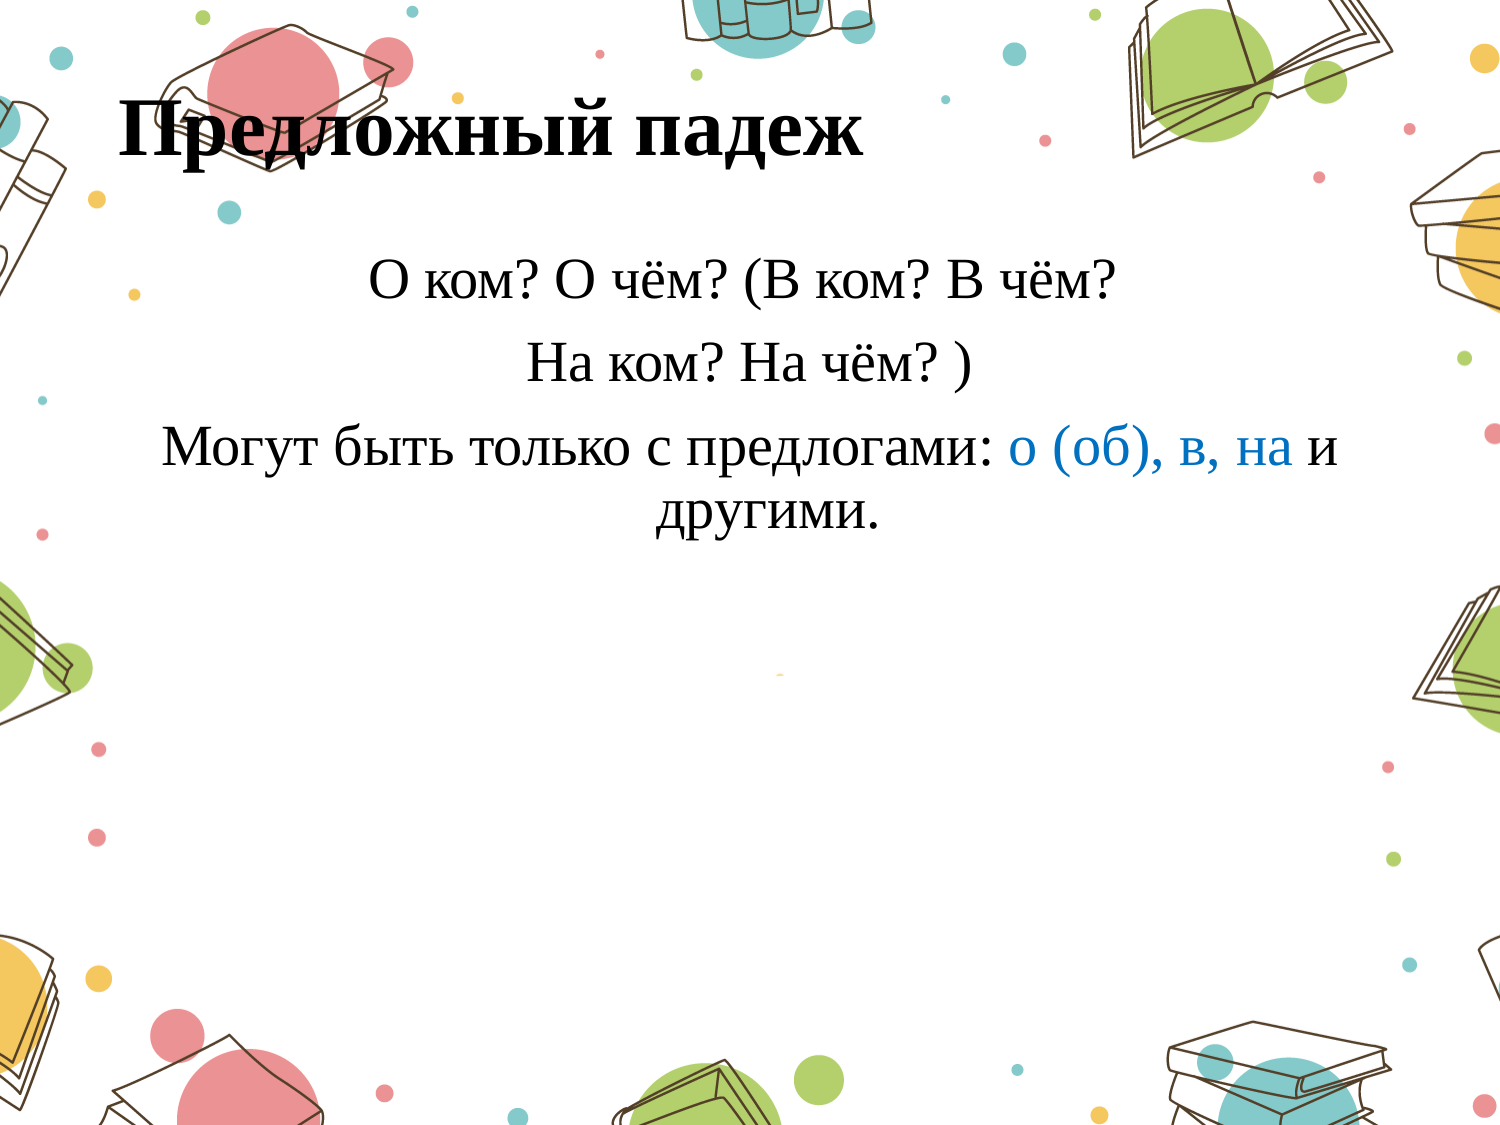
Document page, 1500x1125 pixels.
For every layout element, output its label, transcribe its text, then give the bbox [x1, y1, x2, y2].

title Предложный падеж [102, 47, 1398, 209]
picture [0, 0, 1500, 1125]
list О ком? О чём? (В ком? В чём? На ком? На чём? ) Могут быть только с предлогами: о (об), в, на и другими. [102, 240, 1398, 1014]
